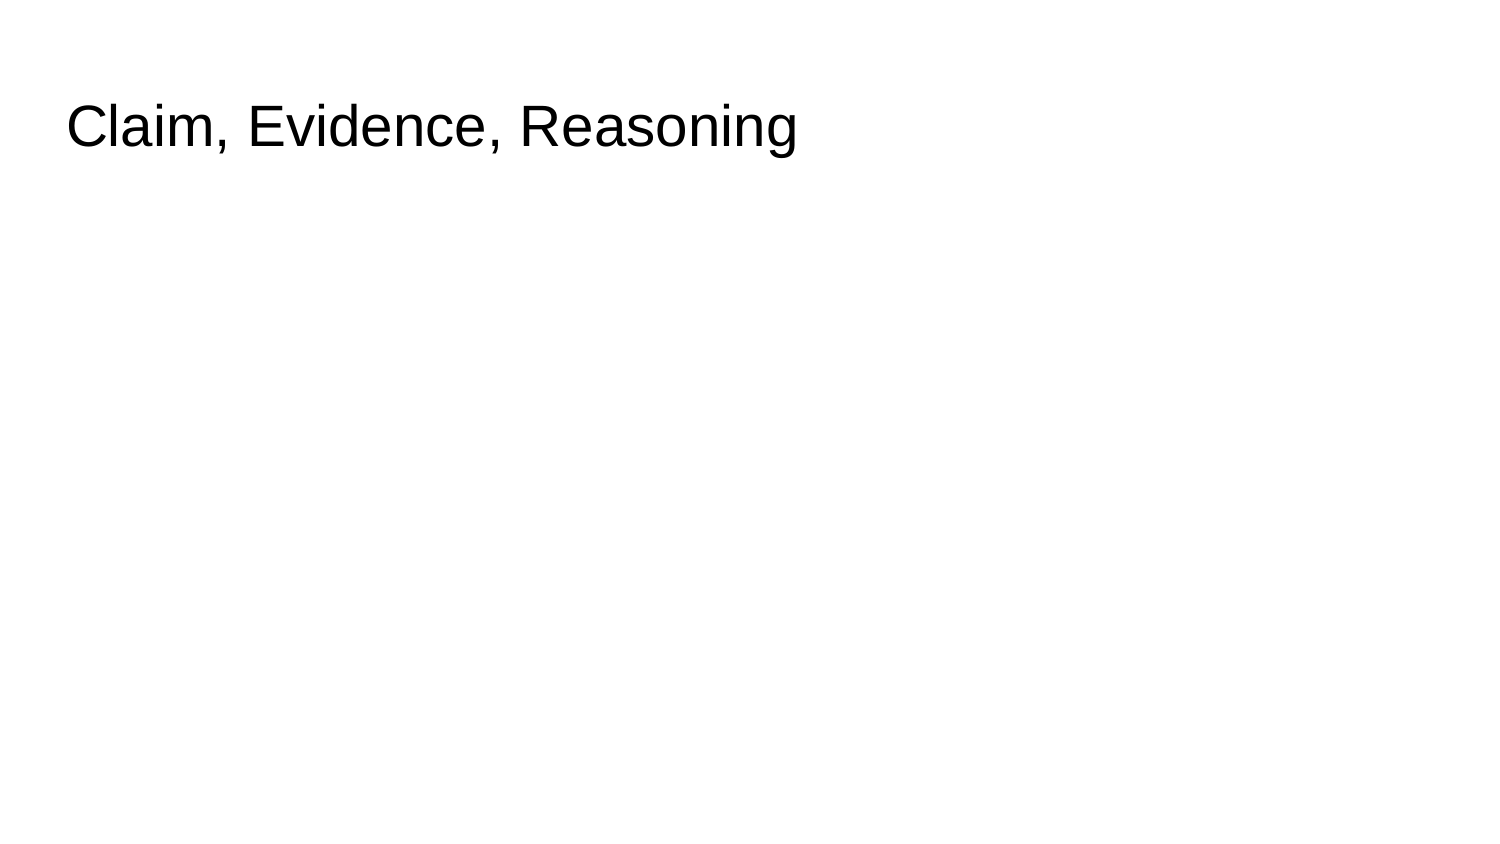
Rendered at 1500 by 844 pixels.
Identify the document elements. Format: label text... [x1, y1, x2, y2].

title Claim, Evidence, Reasoning [51, 72, 1449, 167]
